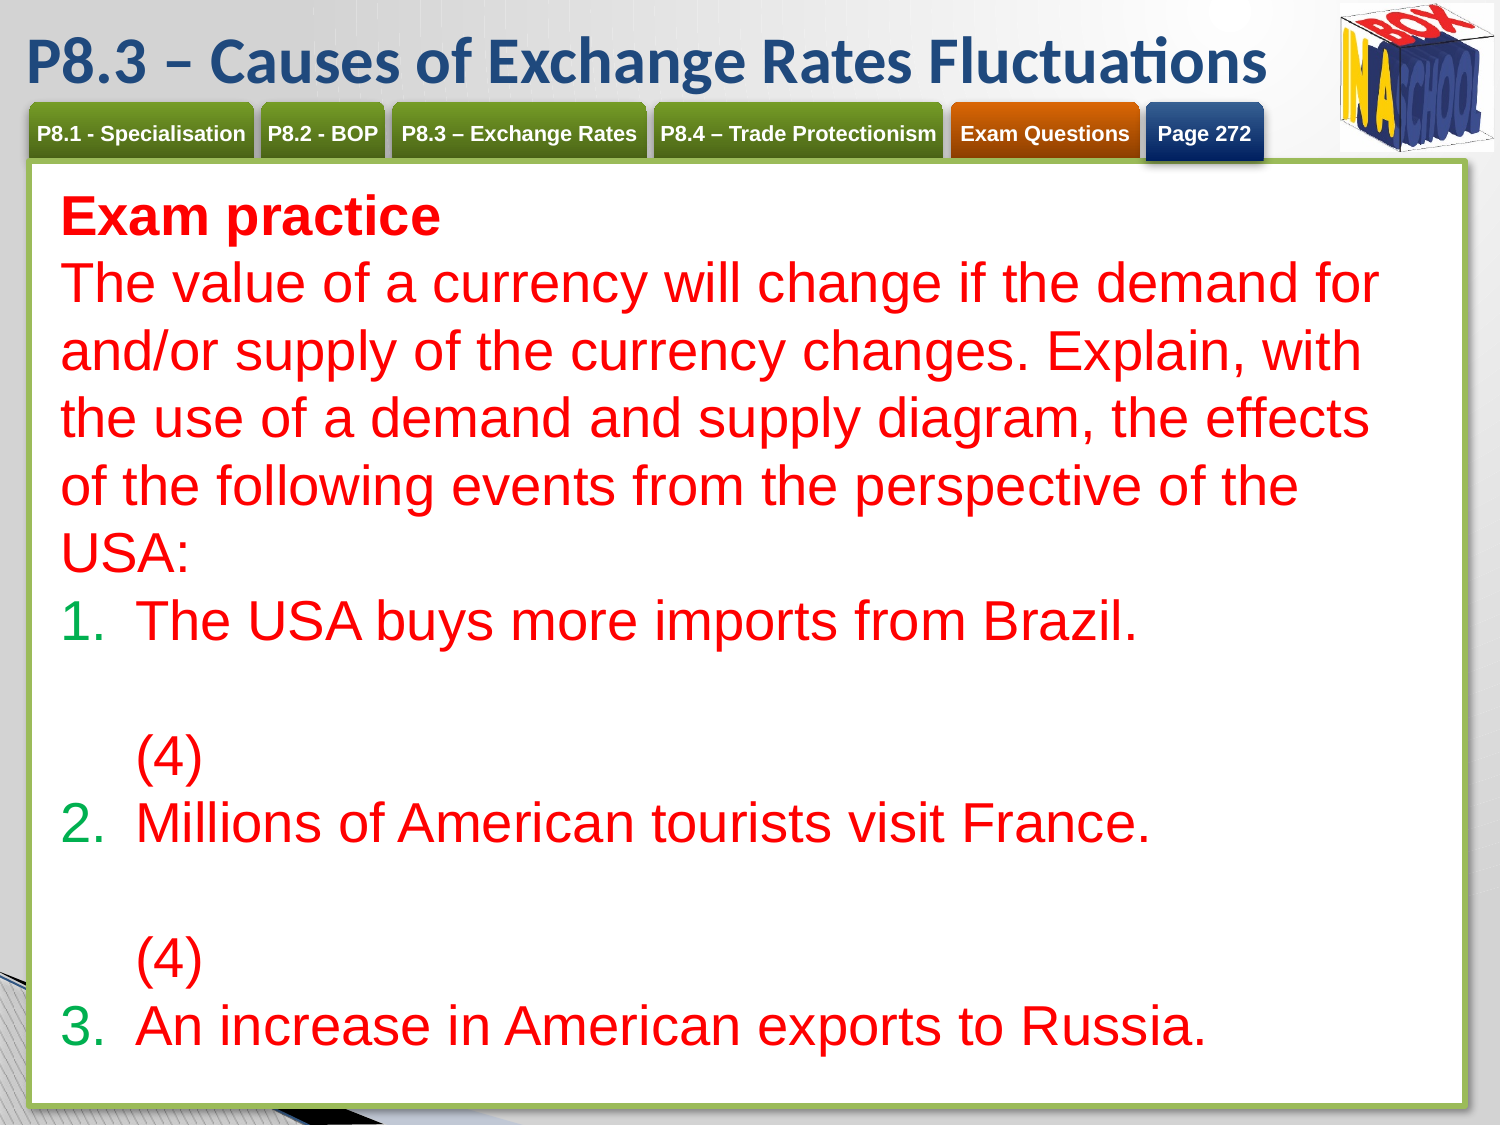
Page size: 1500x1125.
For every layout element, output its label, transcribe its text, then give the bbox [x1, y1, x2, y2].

text_box Page 272 [1145, 102, 1264, 161]
picture [1340, 3, 1495, 152]
text_box Exam practice The value of a currency will change if the demand for and/or supply of the currency changes. Explain, with the use of a demand and supply diagram, the effects of the following events from the perspective of the USA: The USA buys more imports from Brazil. (4) Millions of American tourists visit France. (4) An increase in American exports to Russia. (4) The Federal Reserve (the USA's central bank) raises the rate of interest. (4) Speculators feel that the US dollar will rise in value against other major currencies. (4) [45, 171, 1447, 1125]
title P8.3 – Causes of Exchange Rates Fluctuations [11, 11, 1465, 102]
